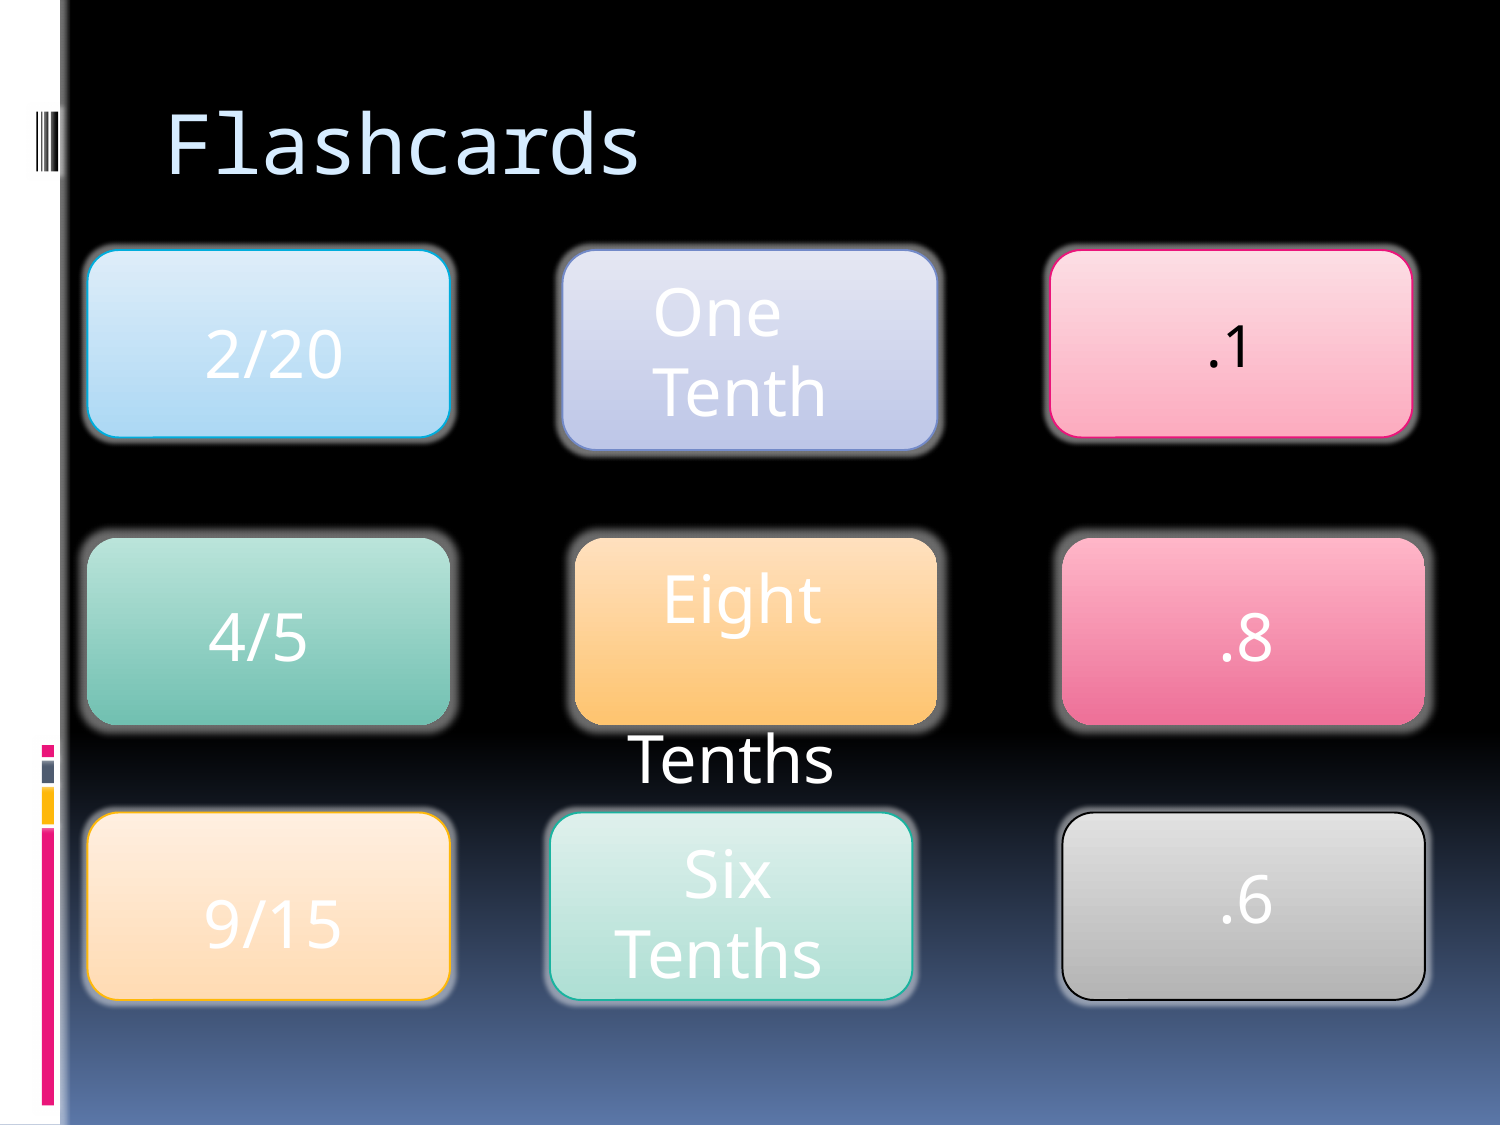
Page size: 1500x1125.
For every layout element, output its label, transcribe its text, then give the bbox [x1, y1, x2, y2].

text_box One Tenth [637, 262, 888, 438]
text_box [1061, 811, 1426, 1001]
text_box [574, 537, 938, 726]
text_box 2/20 [124, 287, 413, 403]
text_box Eight Tenths [612, 549, 888, 805]
text_box 9/15 [137, 874, 400, 970]
text_box [1062, 537, 1425, 726]
title Flashcards [150, 83, 1425, 234]
text_box .8 [1099, 587, 1388, 683]
text_box [86, 249, 451, 439]
text_box 4/5 [124, 587, 413, 683]
text_box .1 [1048, 249, 1414, 439]
text_box [87, 537, 450, 726]
text_box Six Tenths [600, 824, 875, 1000]
text_box [86, 811, 451, 1001]
text_box [561, 248, 939, 451]
text_box [548, 811, 914, 1001]
text_box .6 [1100, 849, 1375, 945]
